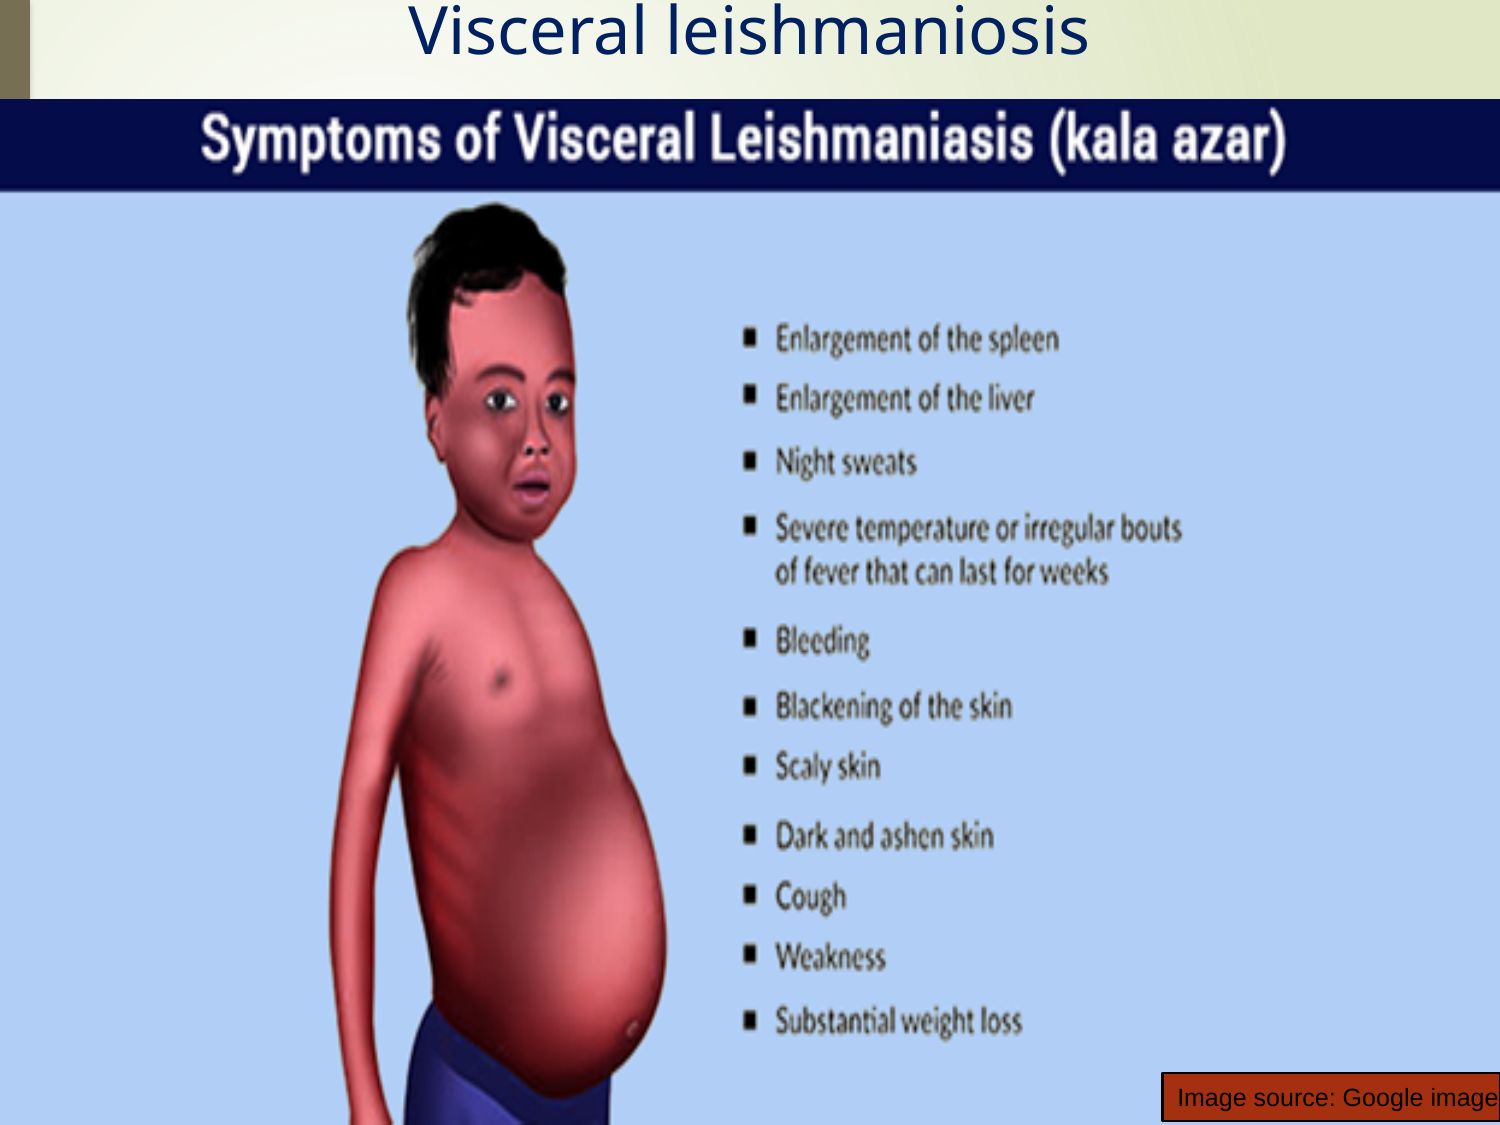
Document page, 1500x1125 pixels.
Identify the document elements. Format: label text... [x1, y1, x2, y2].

picture [0, 99, 1500, 1125]
title Visceral leishmaniosis [0, 0, 1500, 75]
